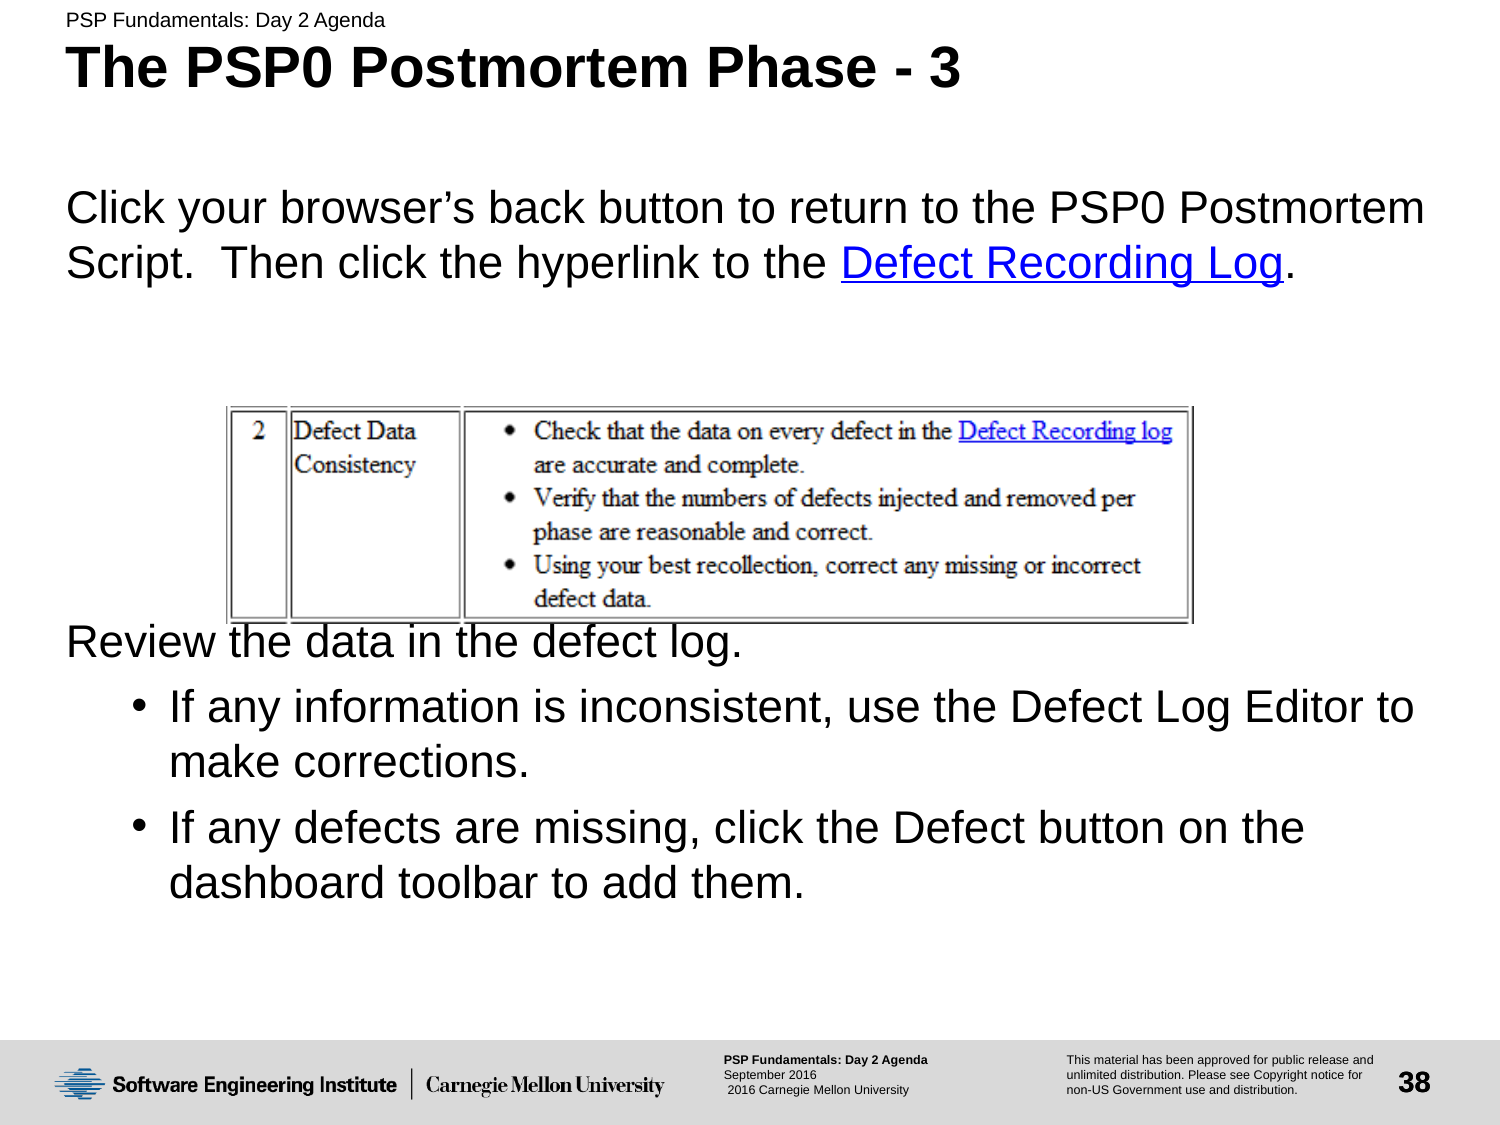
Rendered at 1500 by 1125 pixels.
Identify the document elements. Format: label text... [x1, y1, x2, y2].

picture [46, 1061, 673, 1104]
picture [226, 406, 1195, 624]
title The PSP0 Postmortem Phase - 3 [65, 37, 1430, 148]
list Click your browser’s back button to return to the PSP0 Postmortem Script. Then click the hyperlink to the Defect Recording Log. Review the data in the defect log. If any information is inconsistent, use the Defect Log Editor to make corrections. If any defects are missing, click the Defect button on the dashboard toolbar to add them. [65, 177, 1431, 1000]
